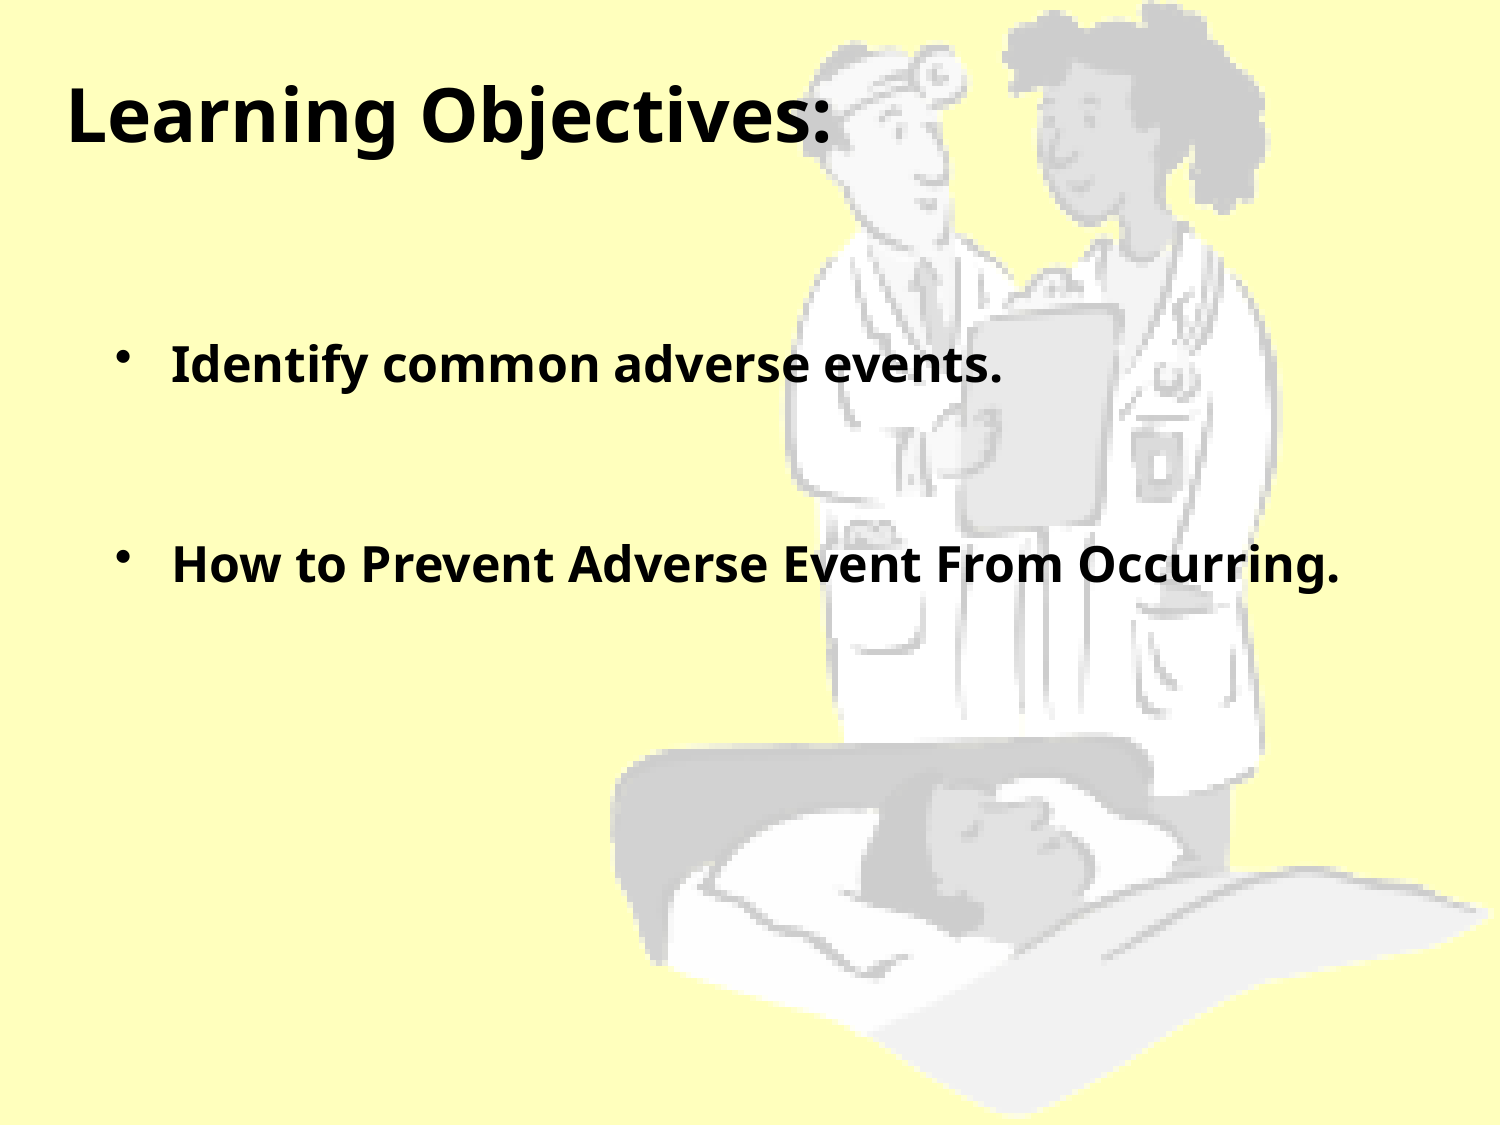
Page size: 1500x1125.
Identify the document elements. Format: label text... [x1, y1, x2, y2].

title Learning Objectives: [49, 37, 1251, 188]
list Identify common adverse events. How to Prevent Adverse Event From Occurring. [99, 224, 1388, 1001]
